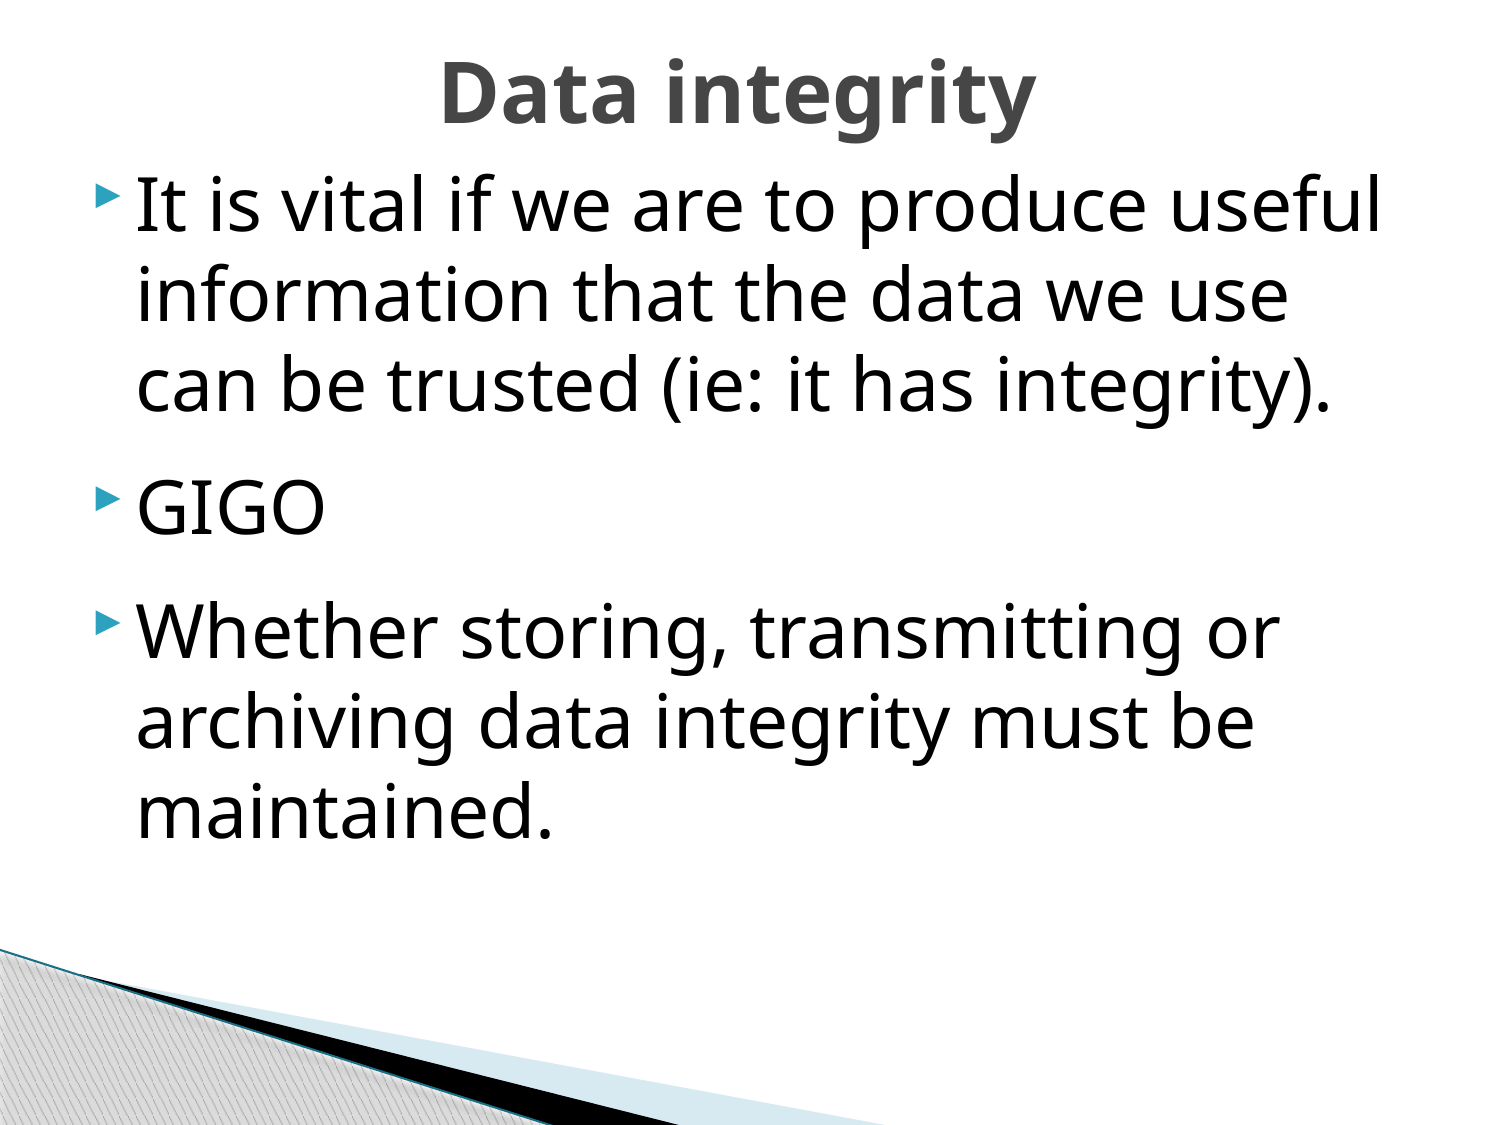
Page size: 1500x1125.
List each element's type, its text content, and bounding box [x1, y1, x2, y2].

title Data integrity [100, 0, 1376, 183]
list It is vital if we are to produce useful information that the data we use can be trusted (ie: it has integrity). GIGO Whether storing, transmitting or archiving data integrity must be maintained. [76, 149, 1400, 1035]
